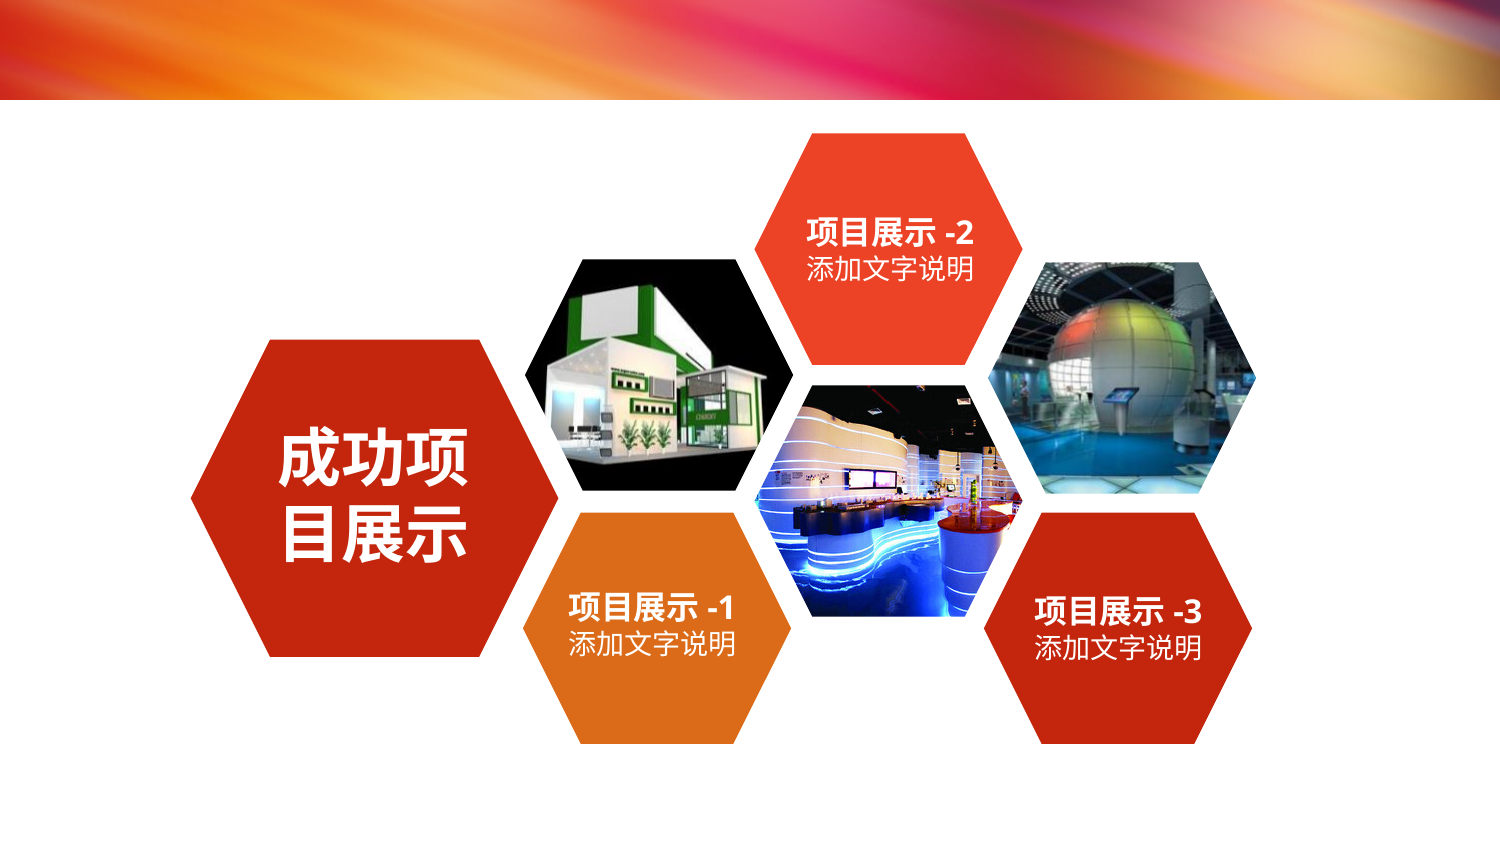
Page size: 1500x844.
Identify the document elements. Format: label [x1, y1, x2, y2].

text_box [517, 512, 792, 745]
text_box [753, 384, 1024, 618]
text_box [541, 258, 795, 492]
text_box [190, 339, 559, 657]
text_box [983, 512, 1254, 745]
text_box [754, 133, 1025, 365]
text_box [986, 261, 1258, 495]
picture [0, 0, 1500, 100]
